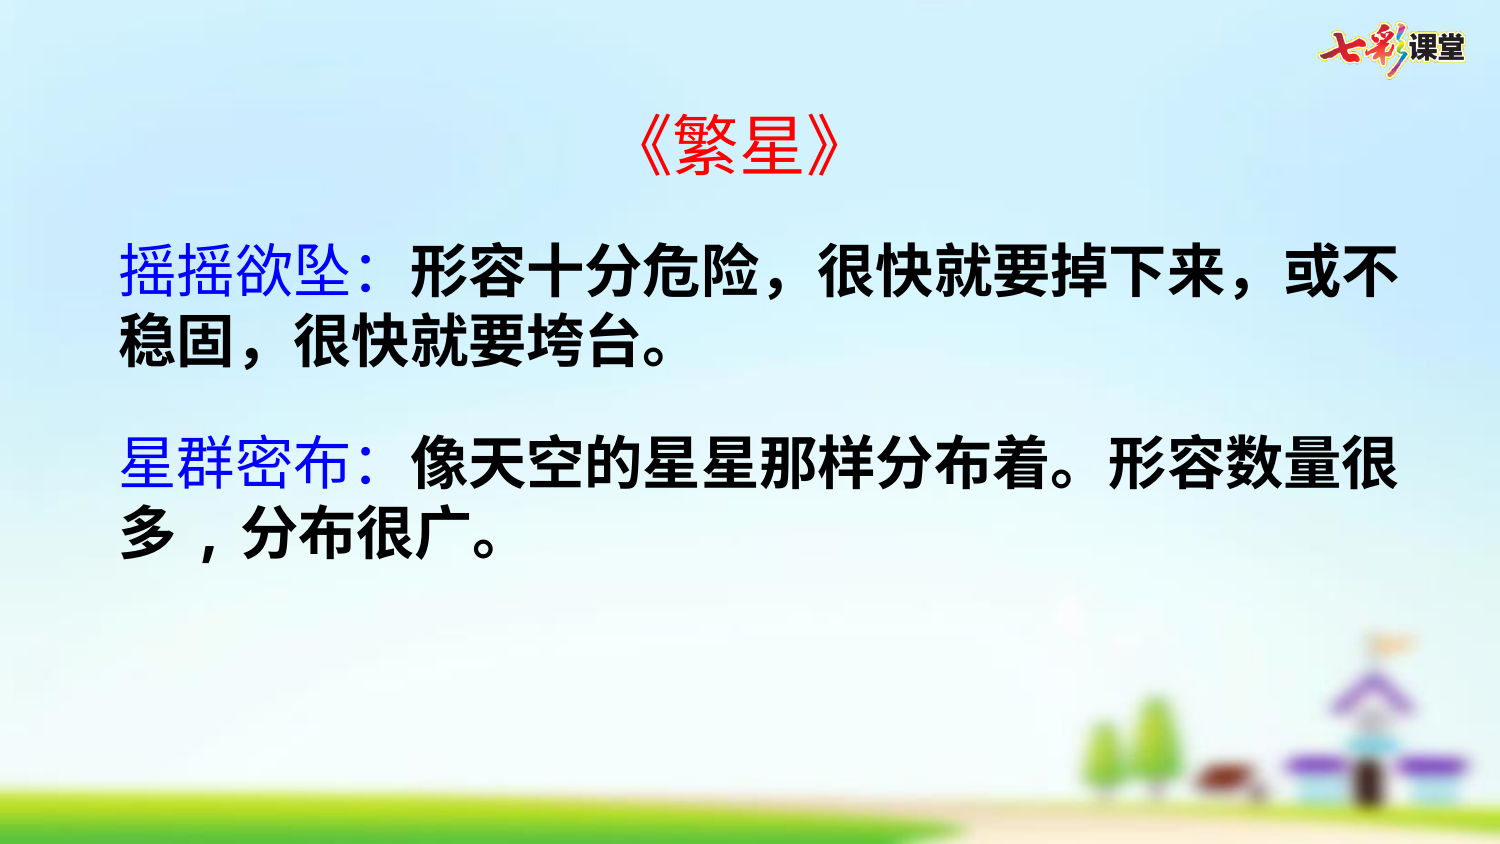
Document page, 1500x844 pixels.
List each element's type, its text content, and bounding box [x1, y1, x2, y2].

text_box 星群密布：像天空的星星那样分布着。形容数量很多,分布很广。 [104, 418, 1424, 574]
text_box 摇摇欲坠：形容十分危险，很快就要掉下来，或不稳固，很快就要垮台。 [104, 226, 1424, 382]
picture [0, 0, 1500, 844]
text_box 《繁星》 [591, 95, 889, 191]
